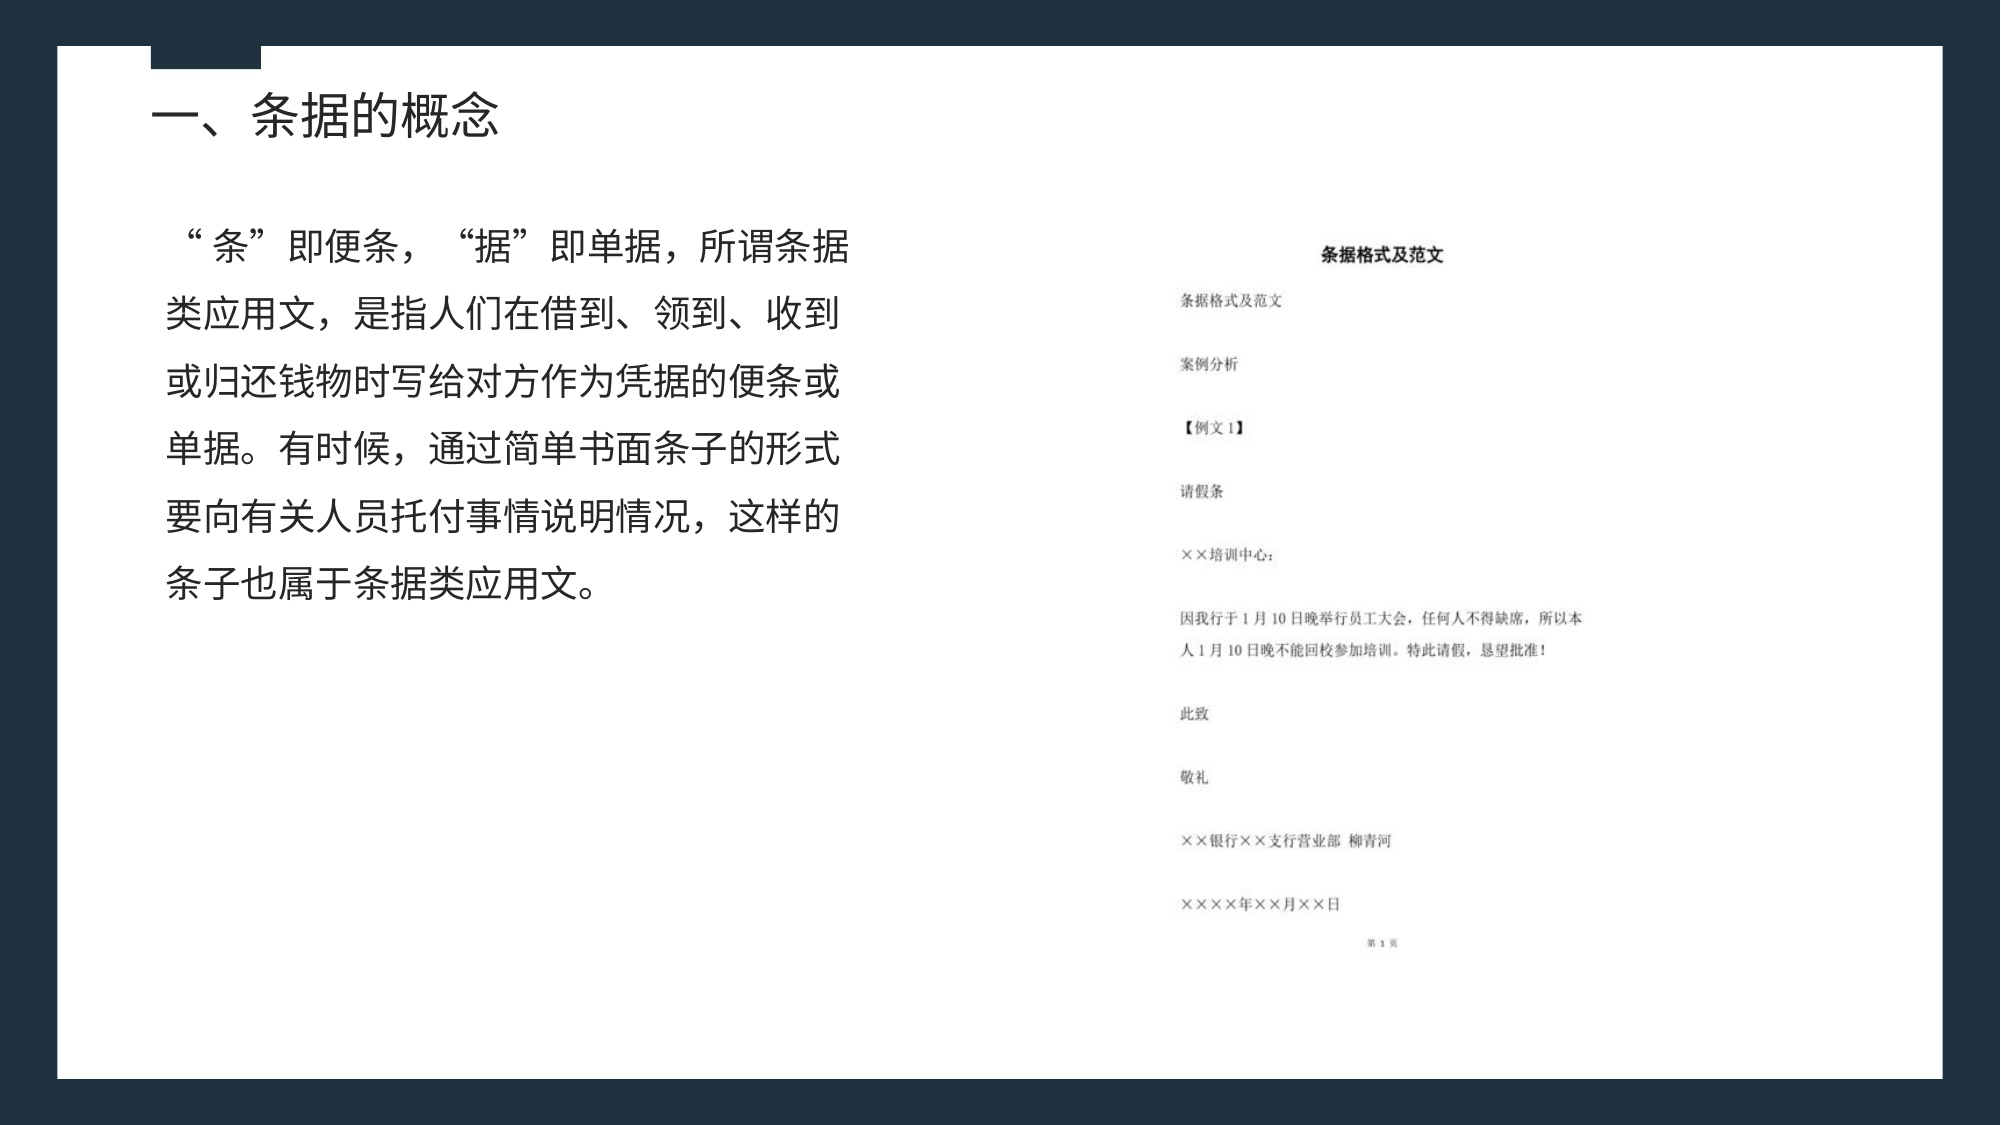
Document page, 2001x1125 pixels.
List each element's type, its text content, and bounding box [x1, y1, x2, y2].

text_box 一、条据的概念 [150, 77, 622, 153]
text_box “条”即便条，“据”即单据，所谓条据类应用文，是指人们在借到、领到、收到或归还钱物时写给对方作为凭据的便条或单据。有时候，通过简单书面条子的形式要向有关人员托付事情说明情况，这样的条子也属于条据类应用文。 [150, 192, 867, 613]
picture [1092, 152, 1673, 1010]
